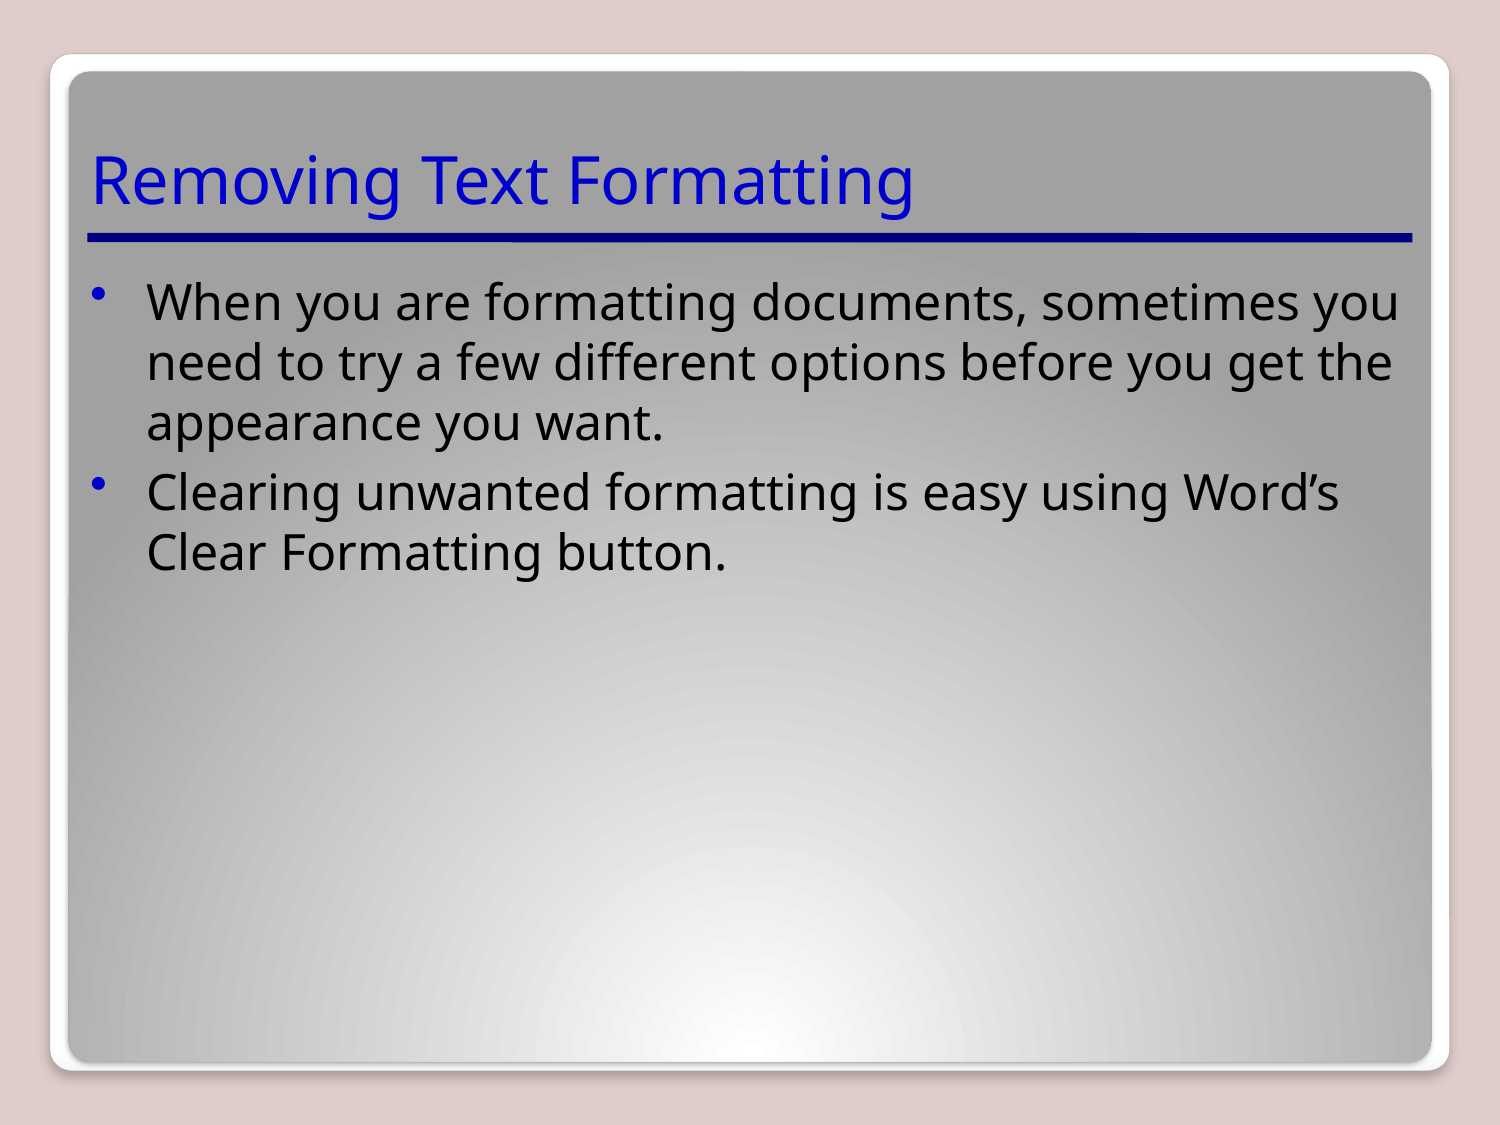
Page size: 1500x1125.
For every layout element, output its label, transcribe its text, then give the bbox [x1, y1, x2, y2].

list When you are formatting documents, sometimes you need to try a few different options before you get the appearance you want. Clearing unwanted formatting is easy using Word’s Clear Formatting button. [74, 262, 1426, 1063]
title Removing Text Formatting [74, 74, 1426, 226]
